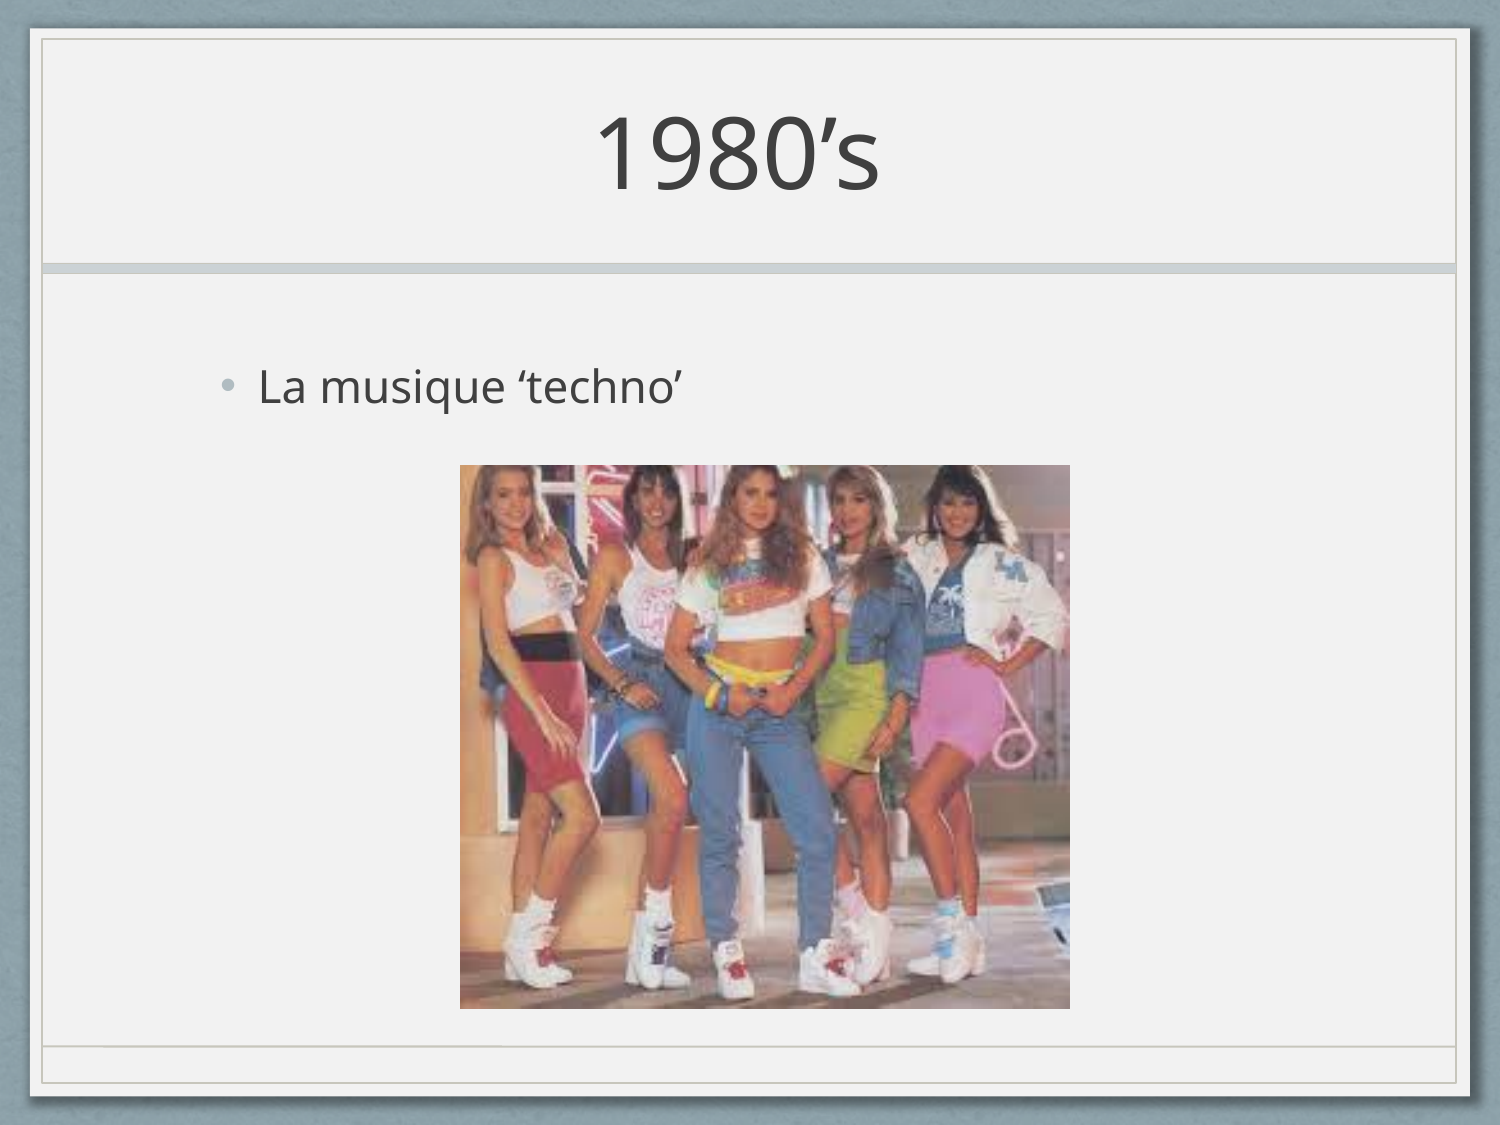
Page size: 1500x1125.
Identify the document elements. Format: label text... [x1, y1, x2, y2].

title 1980’s [147, 40, 1353, 260]
picture [460, 465, 1071, 1009]
list La musique ‘techno’ [147, 350, 1353, 995]
